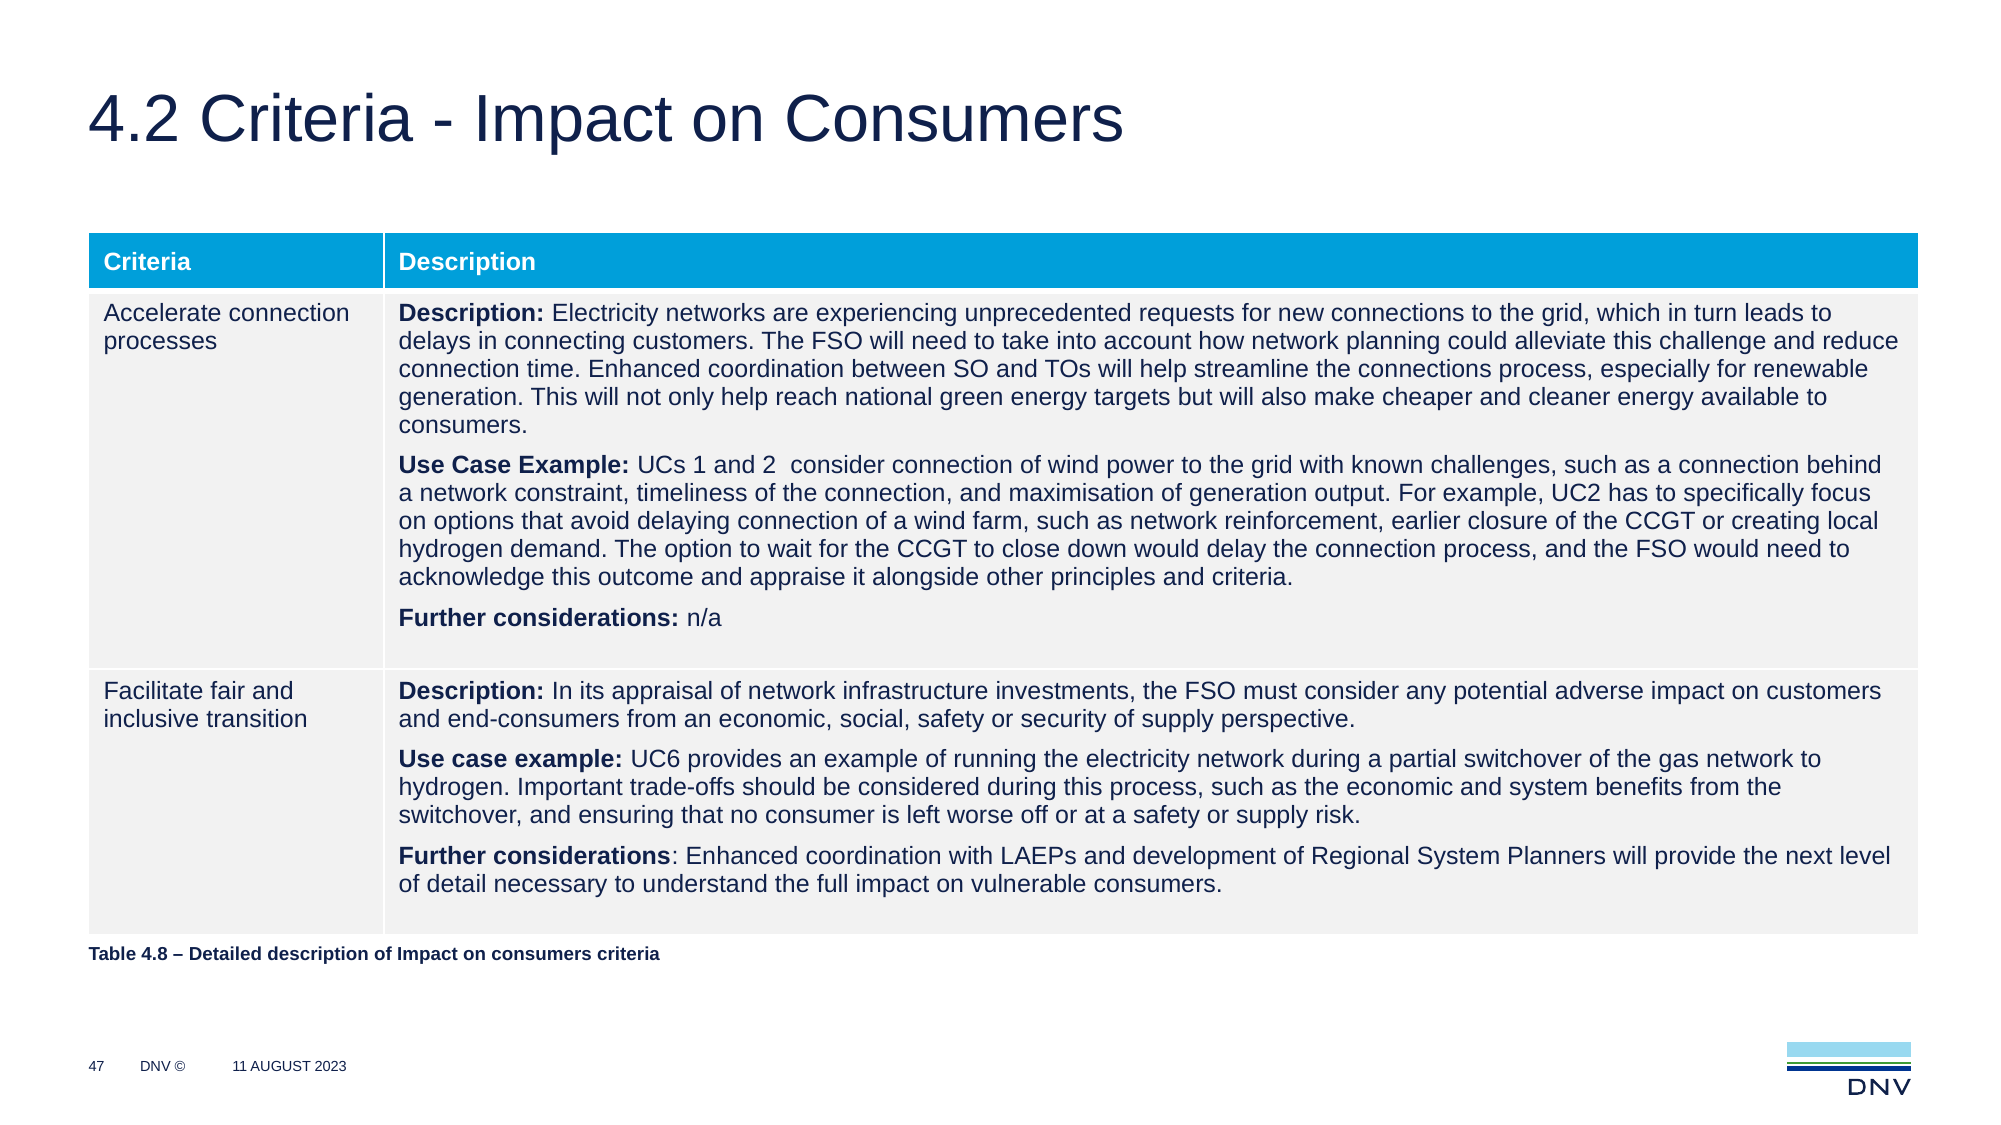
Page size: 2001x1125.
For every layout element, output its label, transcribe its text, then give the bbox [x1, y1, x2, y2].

table_header Criteria [89, 233, 383, 288]
title 4.2 Criteria - Impact on Consumers [88, 88, 1912, 155]
table_cell Facilitate fair and inclusive transition [89, 670, 383, 934]
slide_number 47 [88, 1056, 133, 1082]
text_box Table 4.8 – Detailed description of Impact on consumers criteria [88, 941, 957, 964]
table_header Description [385, 233, 1918, 288]
table_cell Accelerate connection processes [89, 294, 383, 668]
table_cell Description: In its appraisal of network infrastructure investments, the FSO must consider any potential adverse impact on customers and end-consumers from an economic, social, safety or security of supply perspective. Use case example: UC6 provides an example of running the electricity network during a partial switchover of the gas network to hydrogen. Important trade-offs should be considered during this process, such as the economic and system benefits from the switchover, and ensuring that no consumer is left worse off or at a safety or supply risk. Further considerations: Enhanced coordination with LAEPs and development of Regional System Planners will provide the next level of detail necessary to understand the full impact on vulnerable consumers. [385, 670, 1918, 934]
table_cell Description: Electricity networks are experiencing unprecedented requests for new connections to the grid, which in turn leads to delays in connecting customers. The FSO will need to take into account how network planning could alleviate this challenge and reduce connection time. Enhanced coordination between SO and TOs will help streamline the connections process, especially for renewable generation. This will not only help reach national green energy targets but will also make cheaper and cleaner energy available to consumers. Use Case Example: UCs 1 and 2 consider connection of wind power to the grid with known challenges, such as a connection behind a network constraint, timeliness of the connection, and maximisation of generation output. For example, UC2 has to specifically focus on options that avoid delaying connection of a wind farm, such as network reinforcement, earlier closure of the CCGT or creating local hydrogen demand. The option to wait for the CCGT to close down would delay the connection process, and the FSO would need to acknowledge this outcome and appraise it alongside other principles and criteria. Further considerations: n/a [385, 294, 1918, 668]
